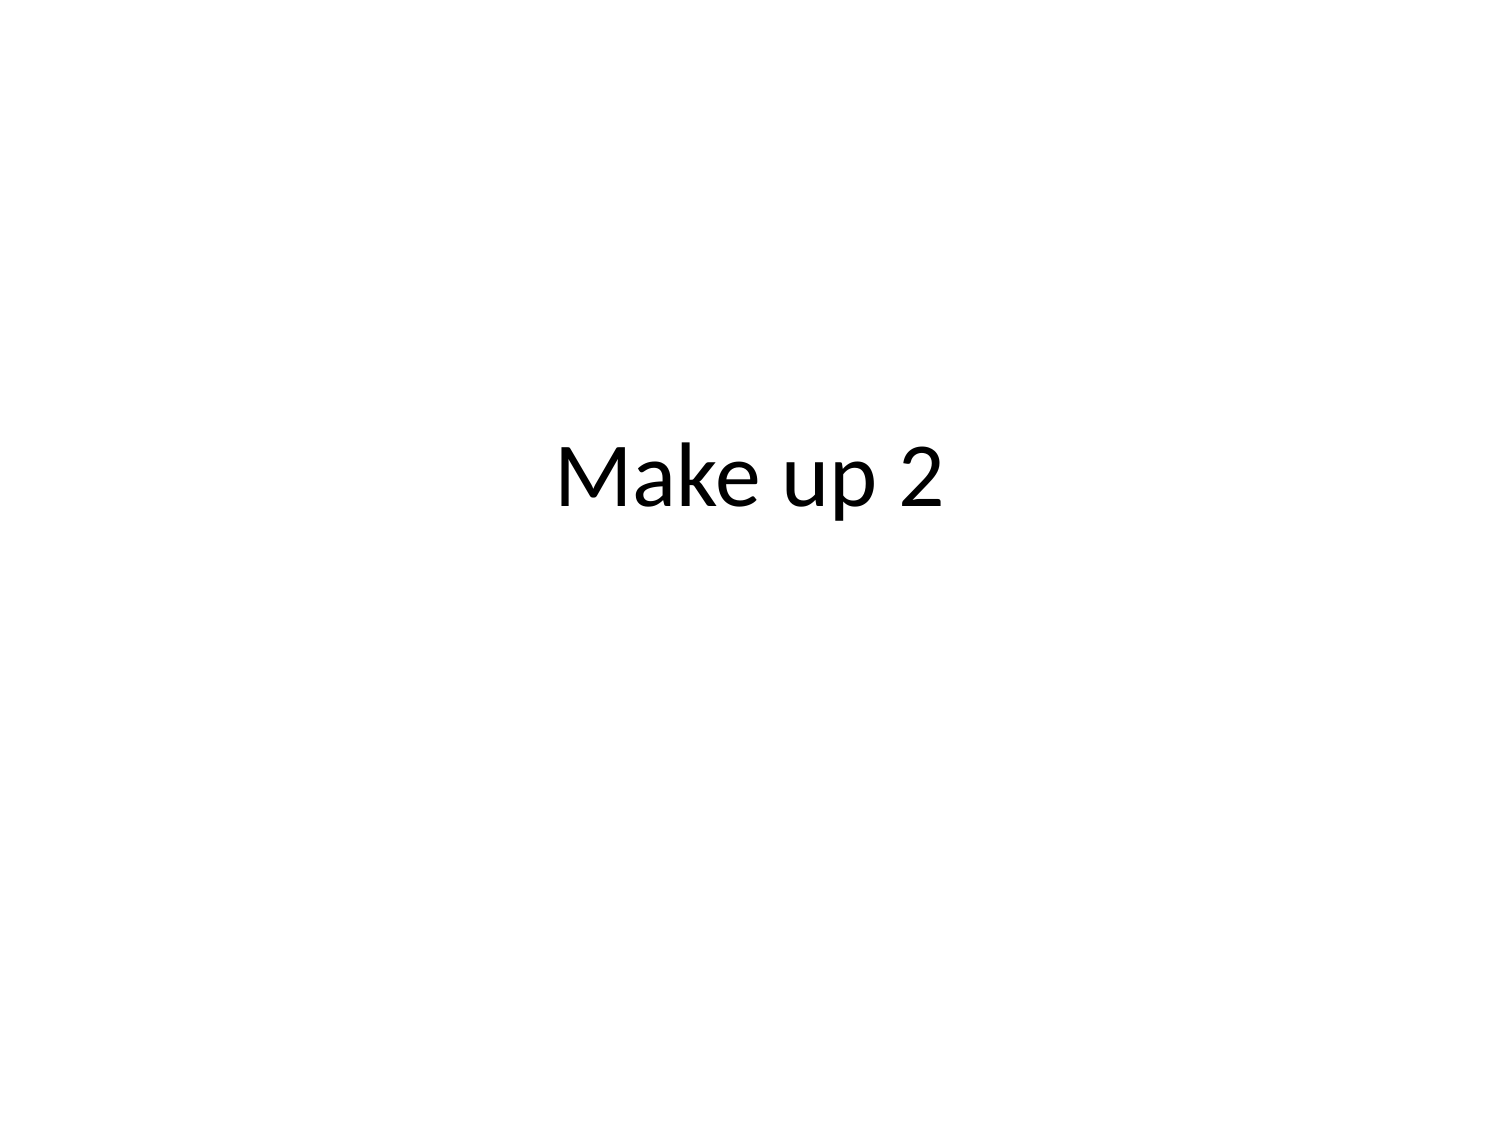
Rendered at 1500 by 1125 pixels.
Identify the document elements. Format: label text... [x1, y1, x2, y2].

title Make up 2 [112, 349, 1388, 591]
